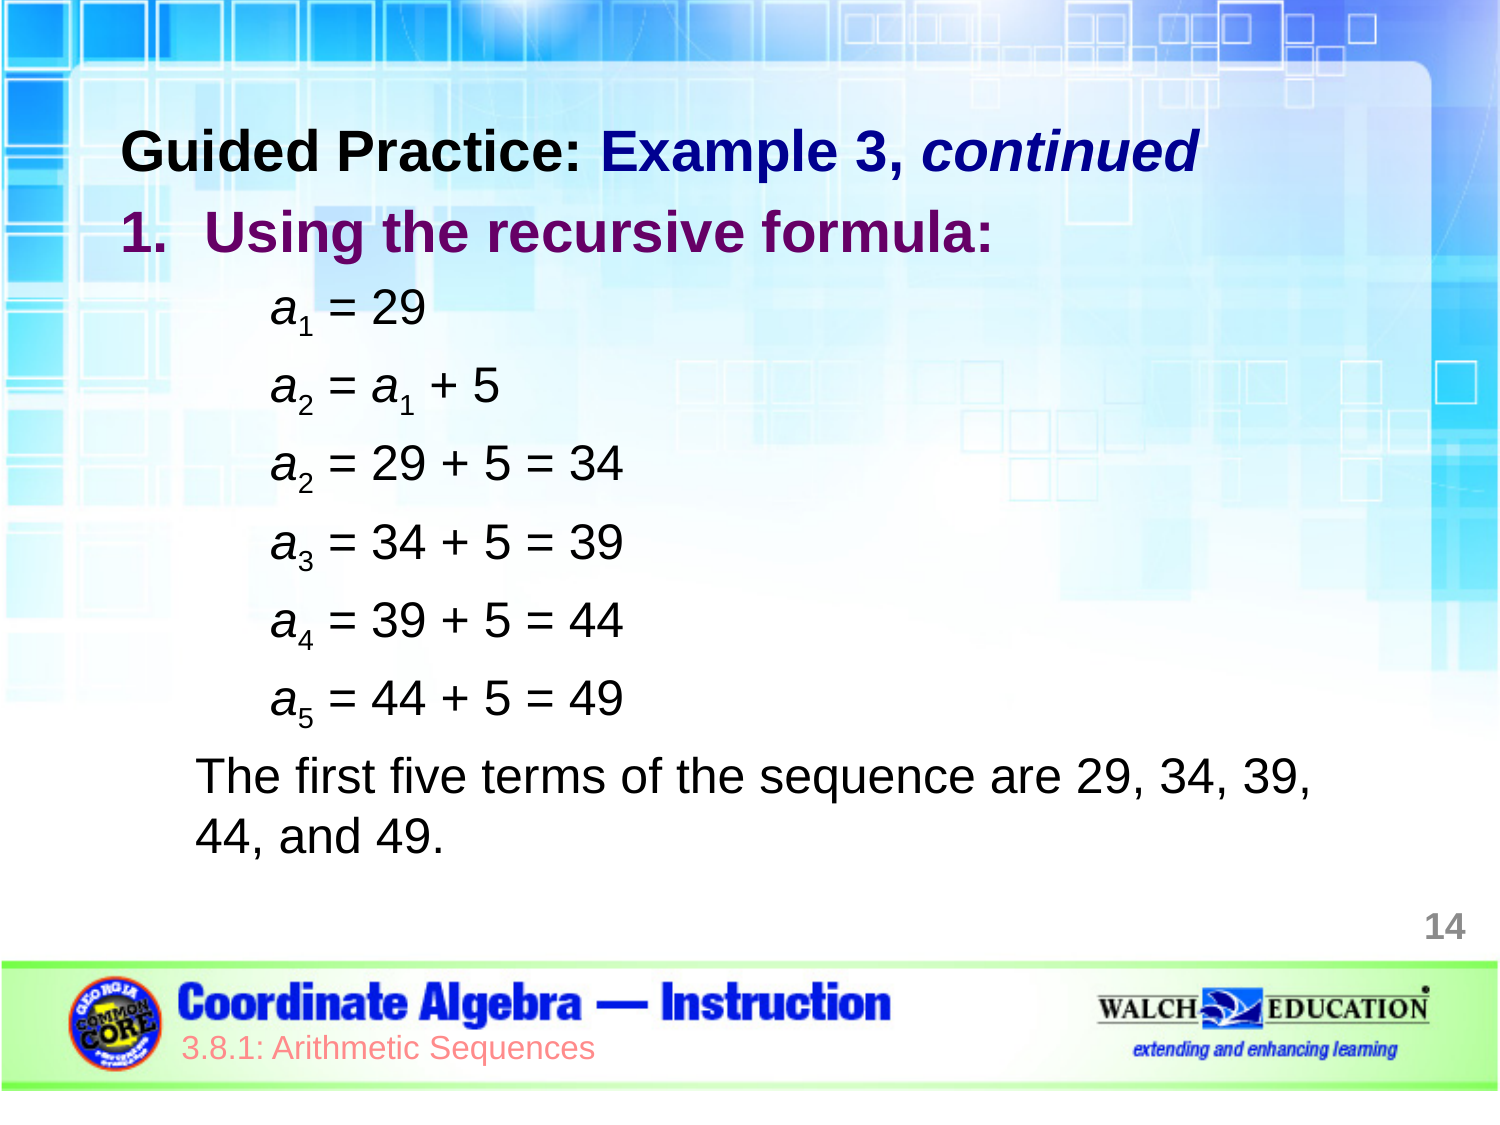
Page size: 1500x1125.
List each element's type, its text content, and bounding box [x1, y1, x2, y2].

slide_number 14 [1361, 901, 1481, 949]
picture [1, 0, 1500, 1091]
subtitle Guided Practice: Example 3, continued Using the recursive formula: a1 = 29 a2 = a1 + 5 a2 = 29 + 5 = 34 a3 = 34 + 5 = 39 a4 = 39 + 5 = 44 a5 = 44 + 5 = 49 The first five terms of the sequence are 29, 34, 39, 44, and 49. [105, 105, 1394, 925]
footer 3.8.1: Arithmetic Sequences [166, 1024, 1080, 1069]
